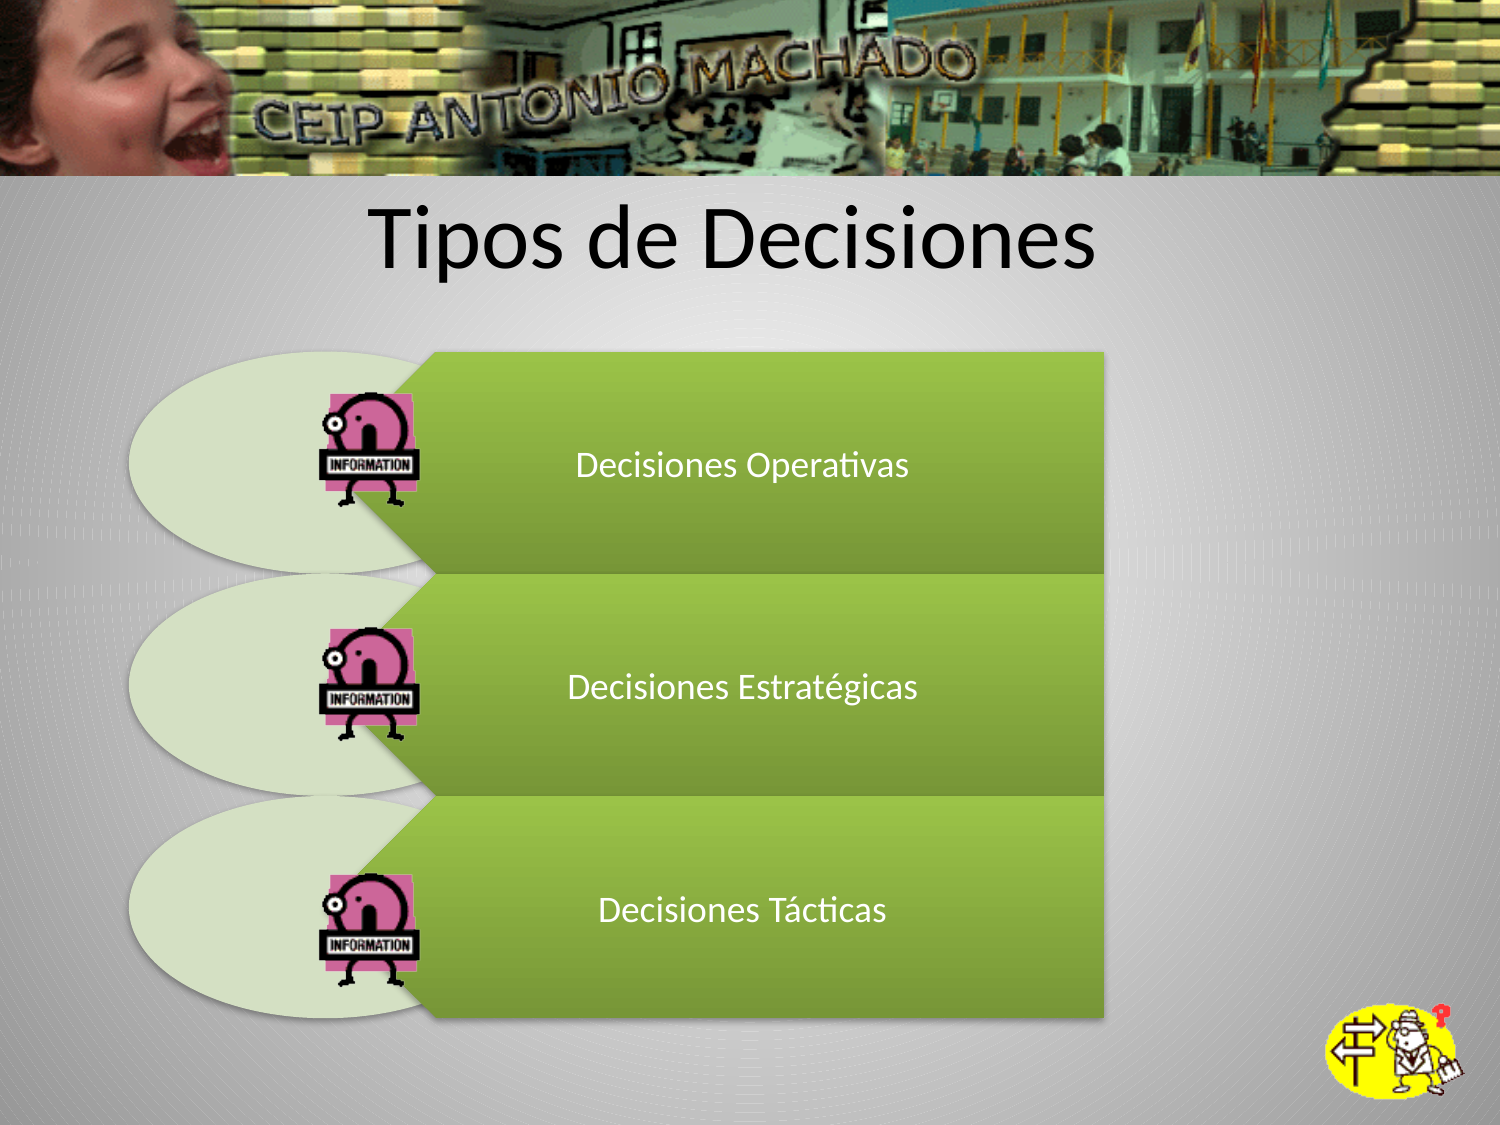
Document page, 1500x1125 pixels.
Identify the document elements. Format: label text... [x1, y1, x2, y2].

picture [316, 620, 425, 744]
picture [316, 866, 425, 990]
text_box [128, 351, 1301, 1019]
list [0, 0, 1500, 177]
title Tipos de Decisiones [269, 187, 1126, 295]
picture [1323, 995, 1466, 1101]
picture [316, 386, 425, 509]
